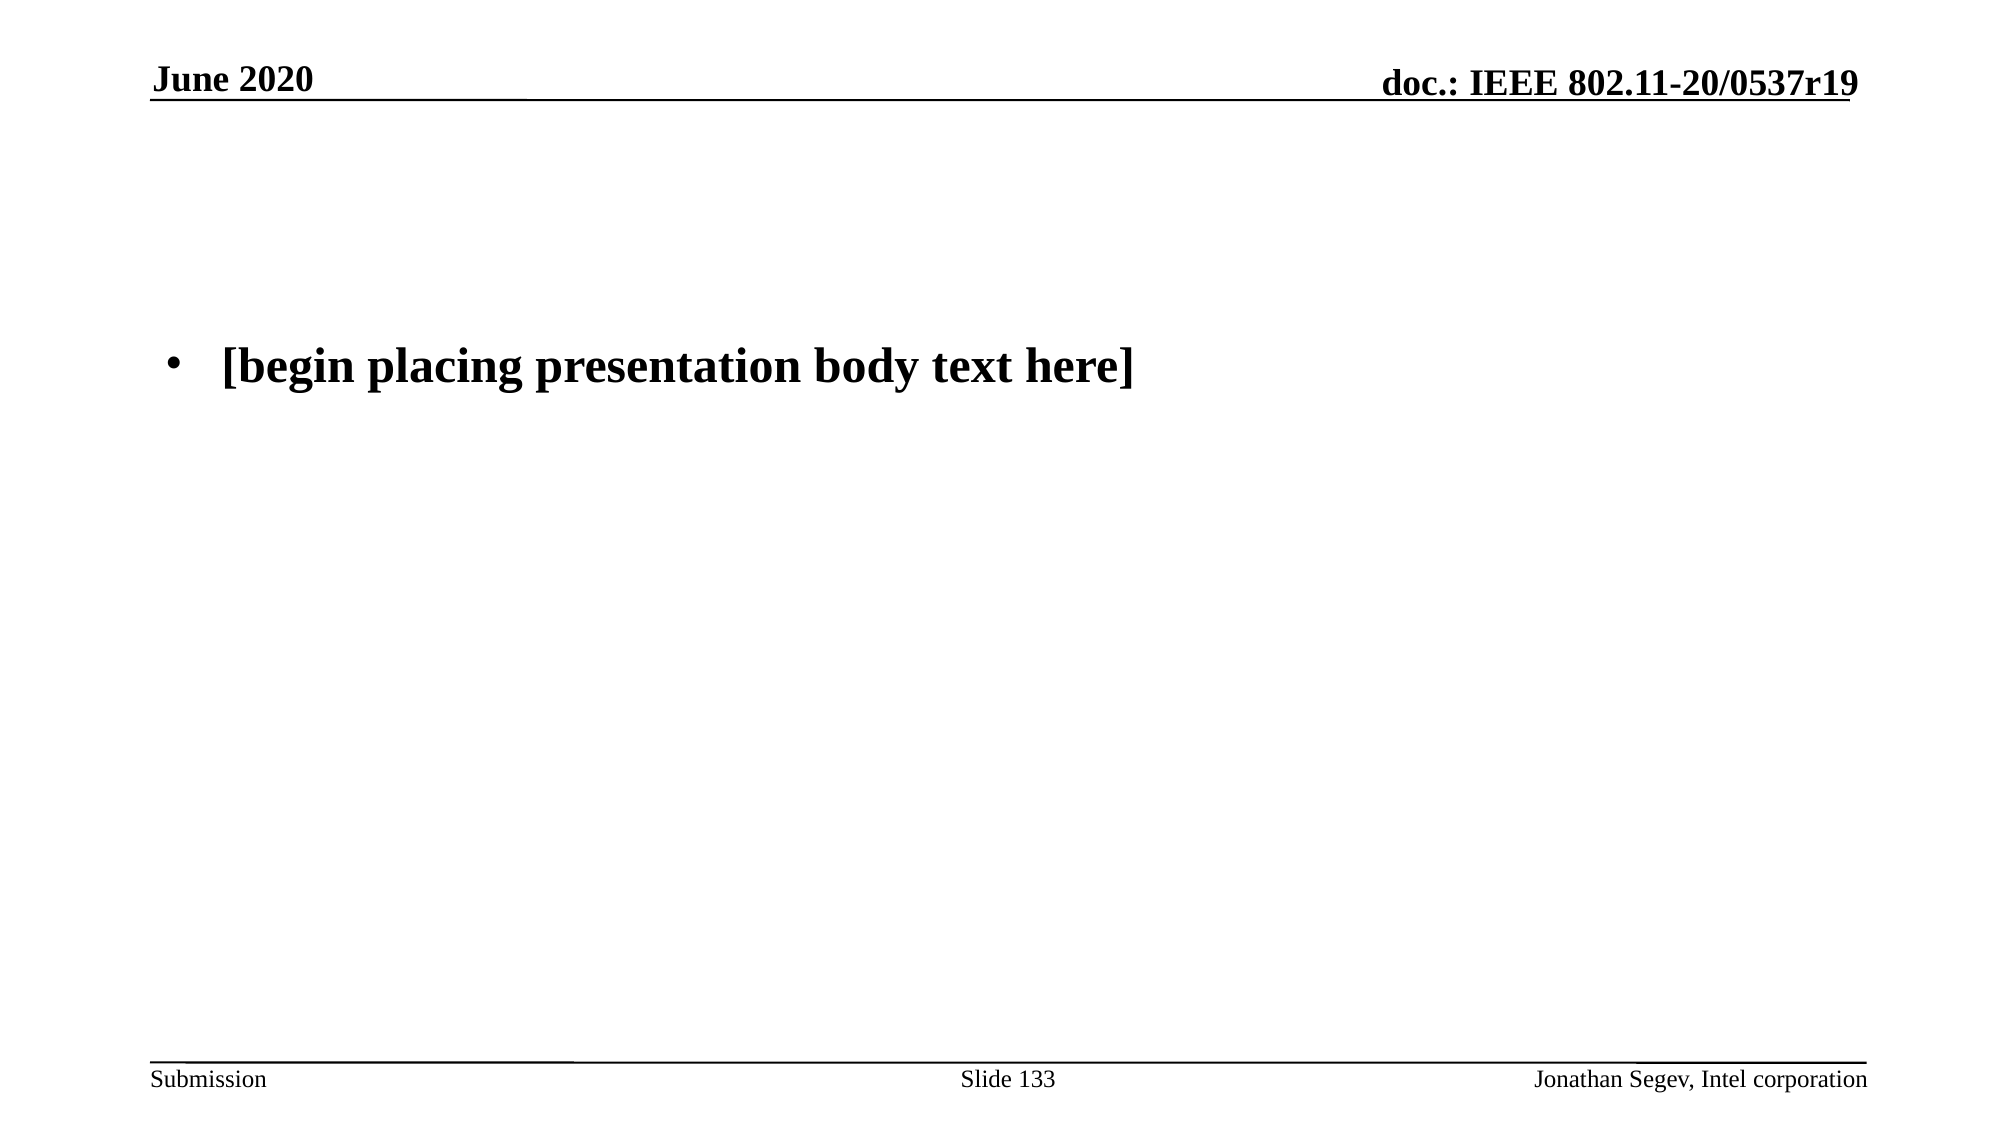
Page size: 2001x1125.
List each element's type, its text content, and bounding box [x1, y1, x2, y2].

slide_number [152, 54, 563, 100]
footer Jonathan Segev, Intel corporation [1171, 1061, 1869, 1093]
slide_number Slide 133 [950, 1061, 1067, 1123]
list [begin placing presentation body text here] [149, 324, 1850, 1000]
